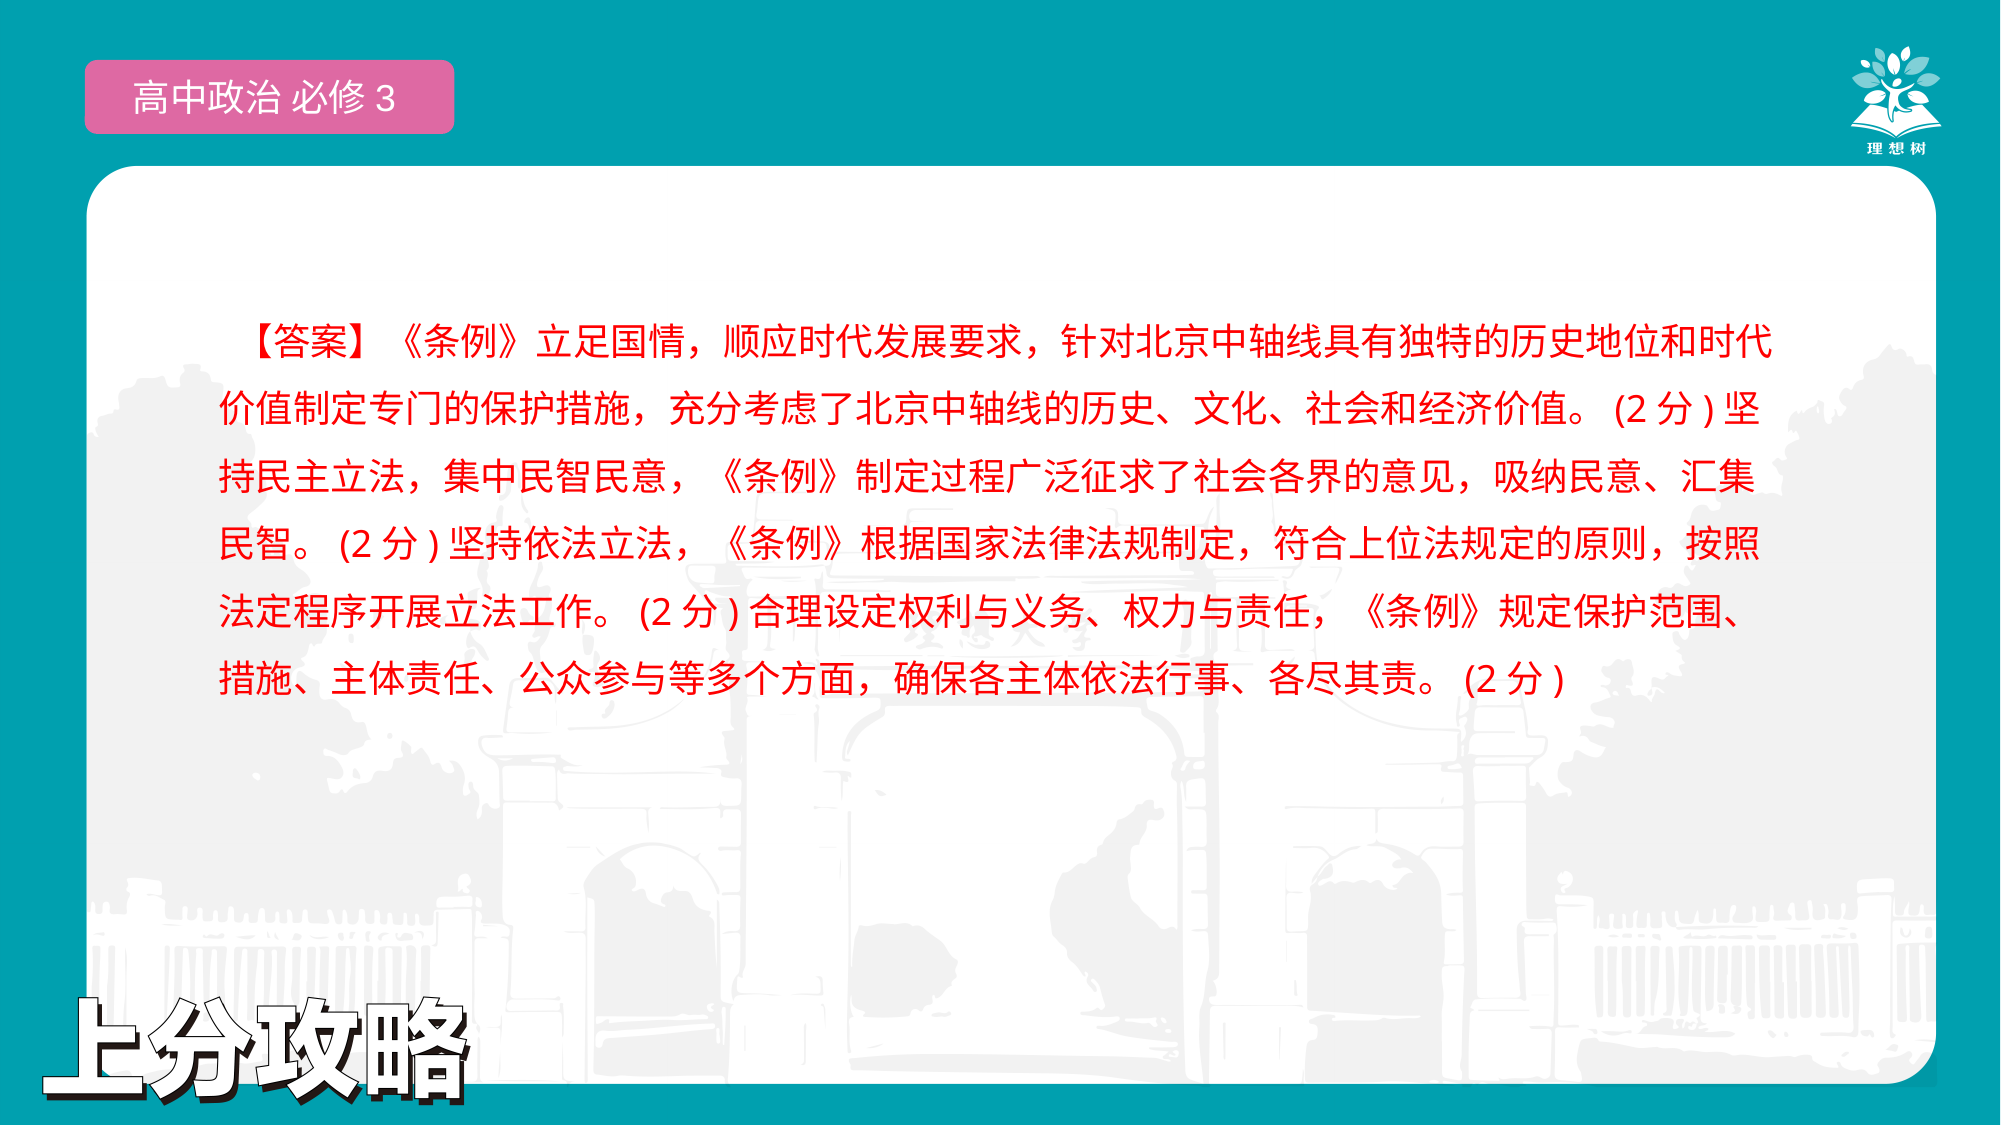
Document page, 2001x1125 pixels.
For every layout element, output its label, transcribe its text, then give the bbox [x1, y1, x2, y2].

text_box 高中政治 必修3 [83, 58, 456, 135]
picture [0, 0, 2001, 1125]
text_box 【答案】《条例》立足国情，顺应时代发展要求，针对北京中轴线具有独特的历史地位和时代价值制定专门的保护措施，充分考虑了北京中轴线的历史、文化、社会和经济价值。(2分)坚持民主立法，集中民智民意，《条例》制定过程广泛征求了社会各界的意见，吸纳民意、汇集民智。(2分)坚持依法立法，《条例》根据国家法律法规制定，符合上位法规定的原则，按照法定程序开展立法工作。(2分)合理设定权利与义务、权力与责任，《条例》规定保护范围、措施、主体责任、公众参与等多个方面，确保各主体依法行事、各尽其责。(2分) [203, 287, 1797, 838]
